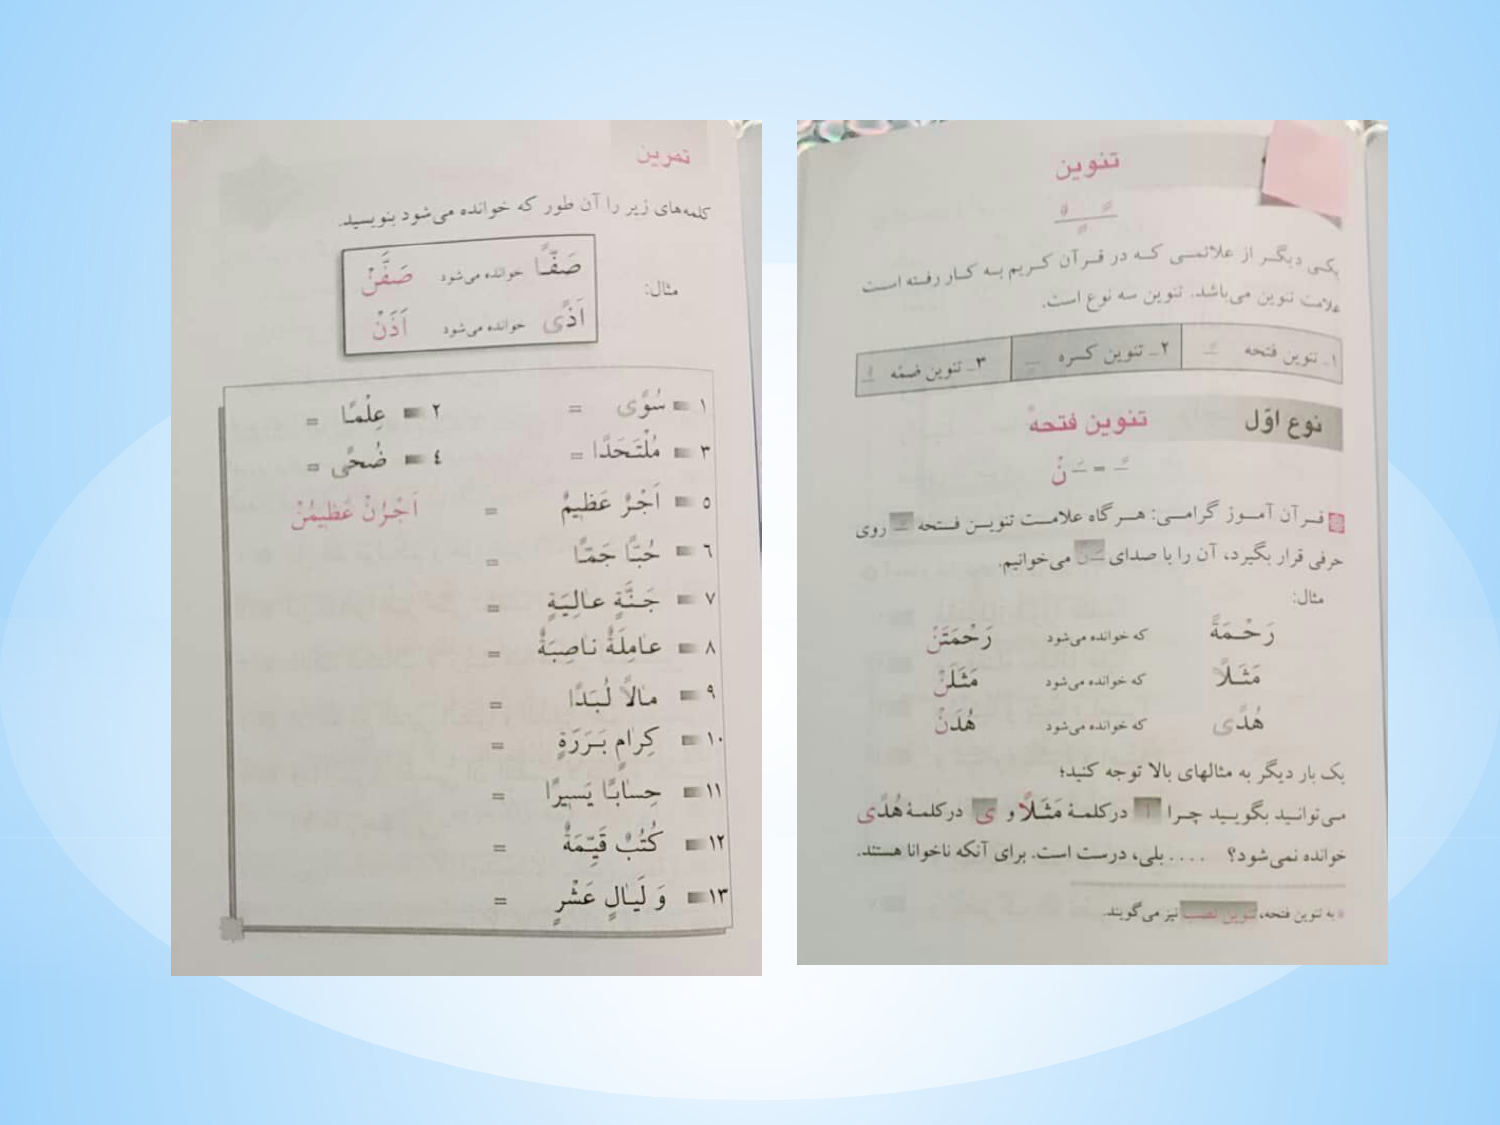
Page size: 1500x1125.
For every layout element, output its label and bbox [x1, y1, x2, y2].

list [170, 119, 763, 977]
list [796, 119, 1389, 965]
